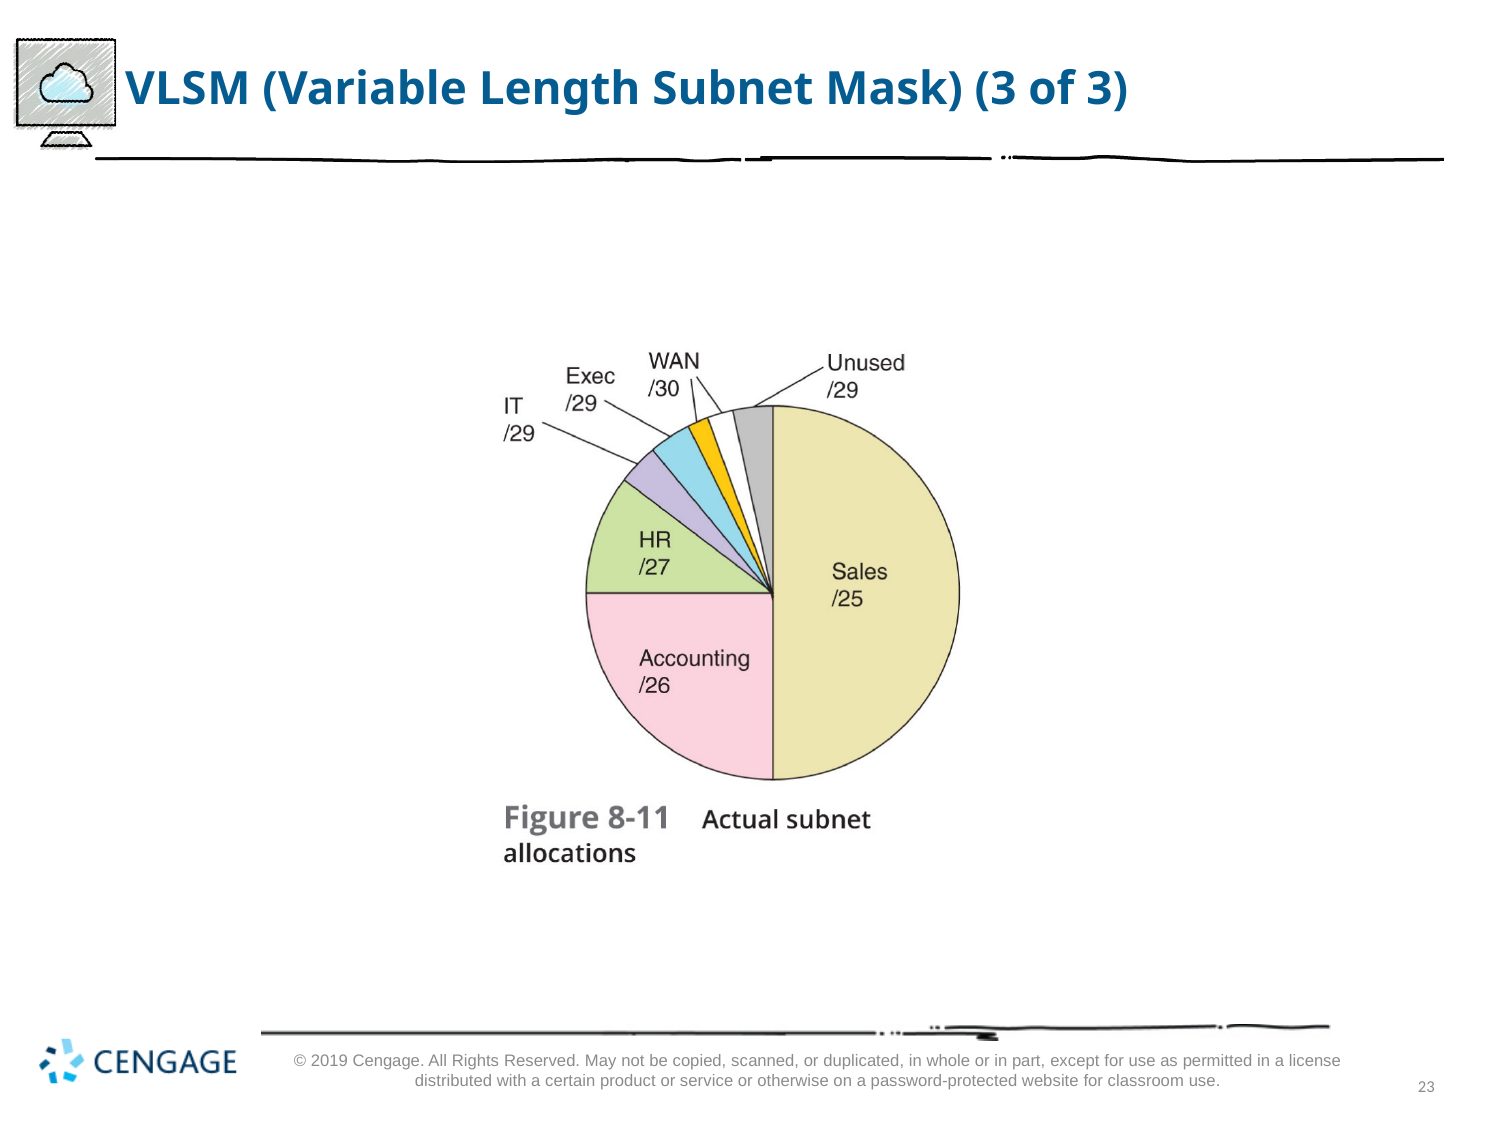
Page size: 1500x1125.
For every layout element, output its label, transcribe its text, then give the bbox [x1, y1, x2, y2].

footer © 2019 Cengage. All Rights Reserved. May not be copied, scanned, or duplicated, in whole or in part, except for use as permitted in a license distributed with a certain product or service or otherwise on a password-protected website for classroom use. [262, 1050, 1375, 1091]
picture [95, 155, 1444, 163]
picture [499, 349, 963, 865]
picture [19, 1025, 249, 1096]
picture [261, 1024, 1331, 1041]
picture [13, 36, 117, 151]
title V L S M (Variable Length Subnet Mask) (3 of 3) [125, 66, 1442, 116]
